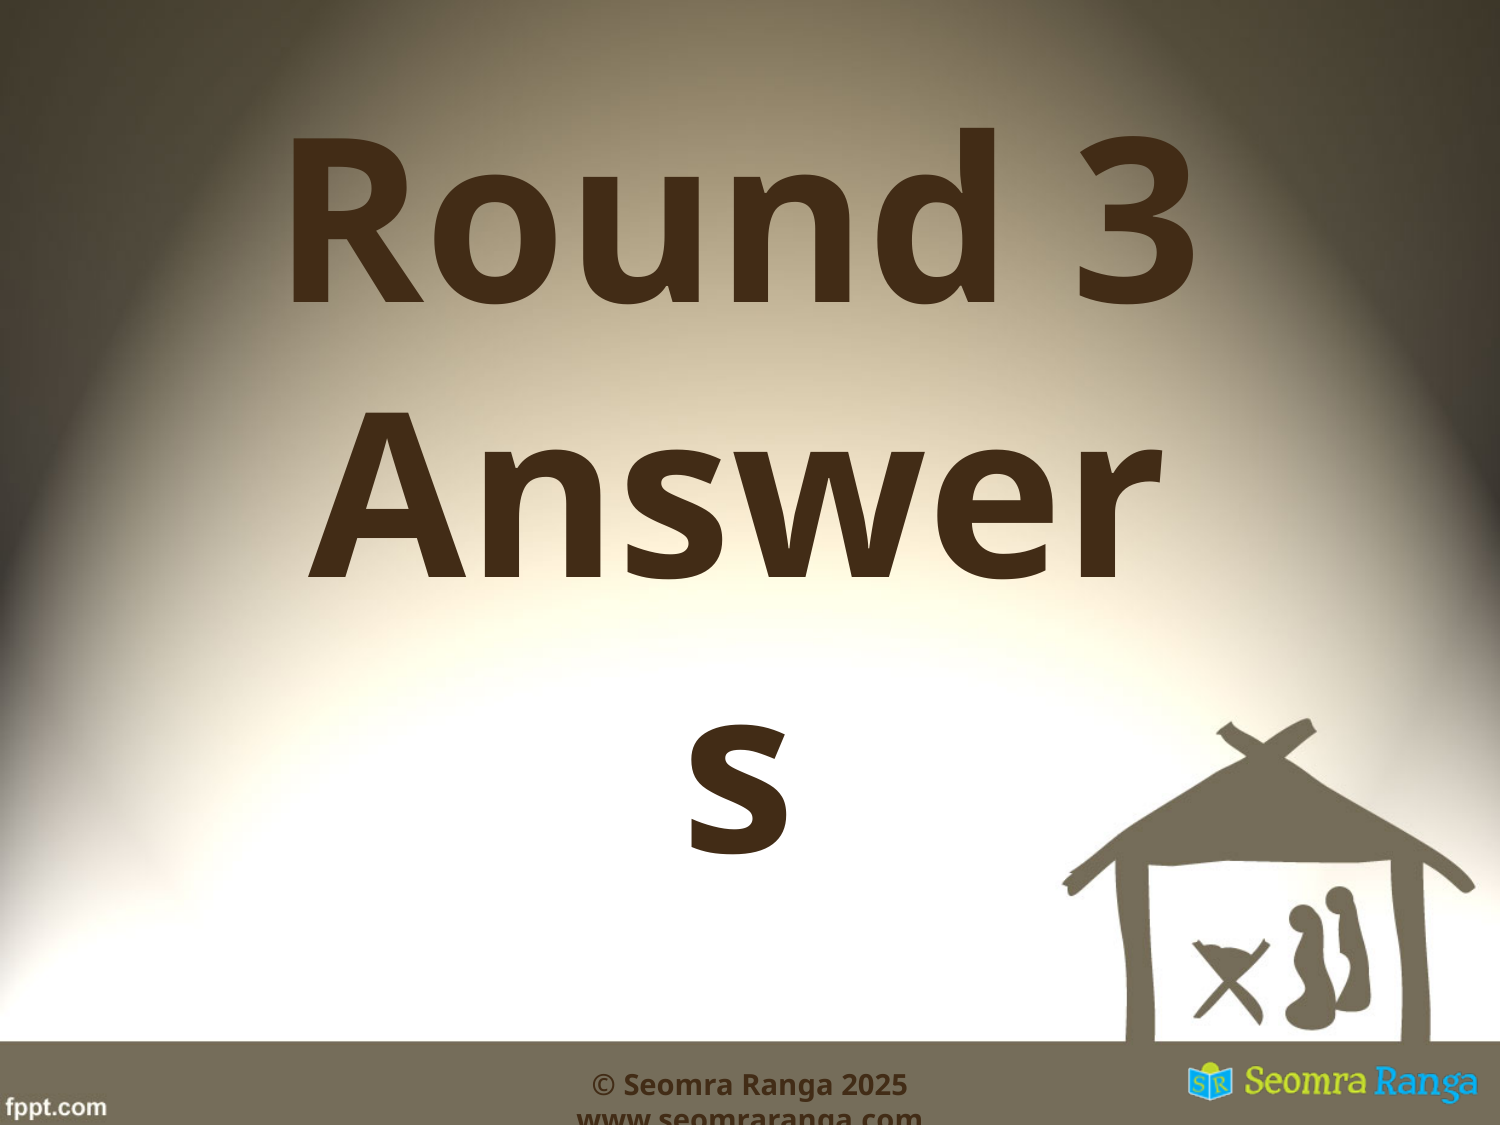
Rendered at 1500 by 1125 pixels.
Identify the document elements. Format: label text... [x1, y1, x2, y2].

picture [0, 0, 1500, 1125]
text_box © Seomra Ranga 2025 www.seomraranga.com [401, 1058, 1099, 1125]
title Round 3 Answers [253, 184, 1223, 787]
